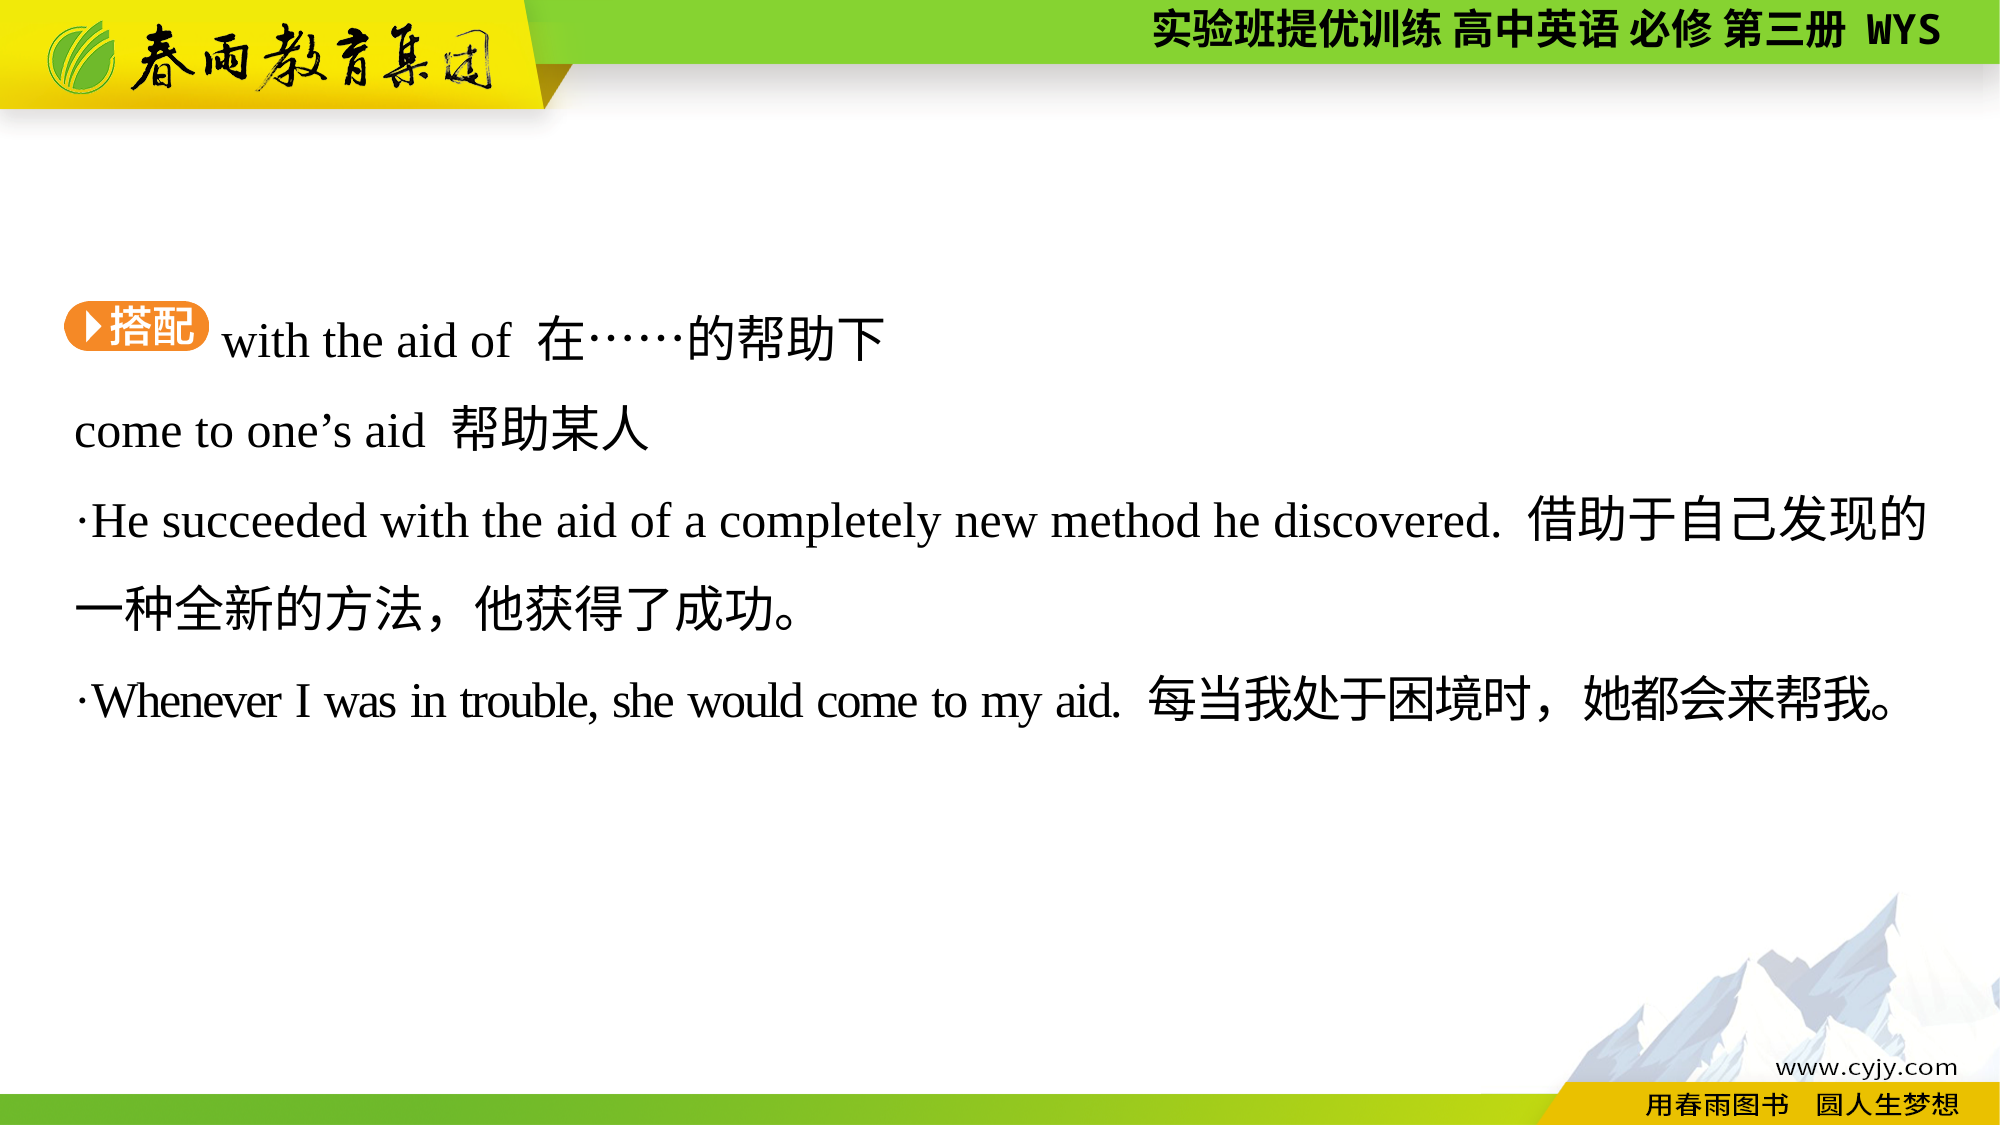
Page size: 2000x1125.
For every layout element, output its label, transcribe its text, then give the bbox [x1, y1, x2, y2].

picture [0, 0, 2000, 1125]
list with the aid of 在……的帮助下 come to one’s aid 帮助某人 ·He succeeded with the aid of a completely new method he discovered. 借助于自己发现的一种全新的方法，他获得了成功。 ·Whenever I was in trouble, she would come to my aid. 每当我处于困境时，她都会来帮我。 [59, 269, 1944, 728]
